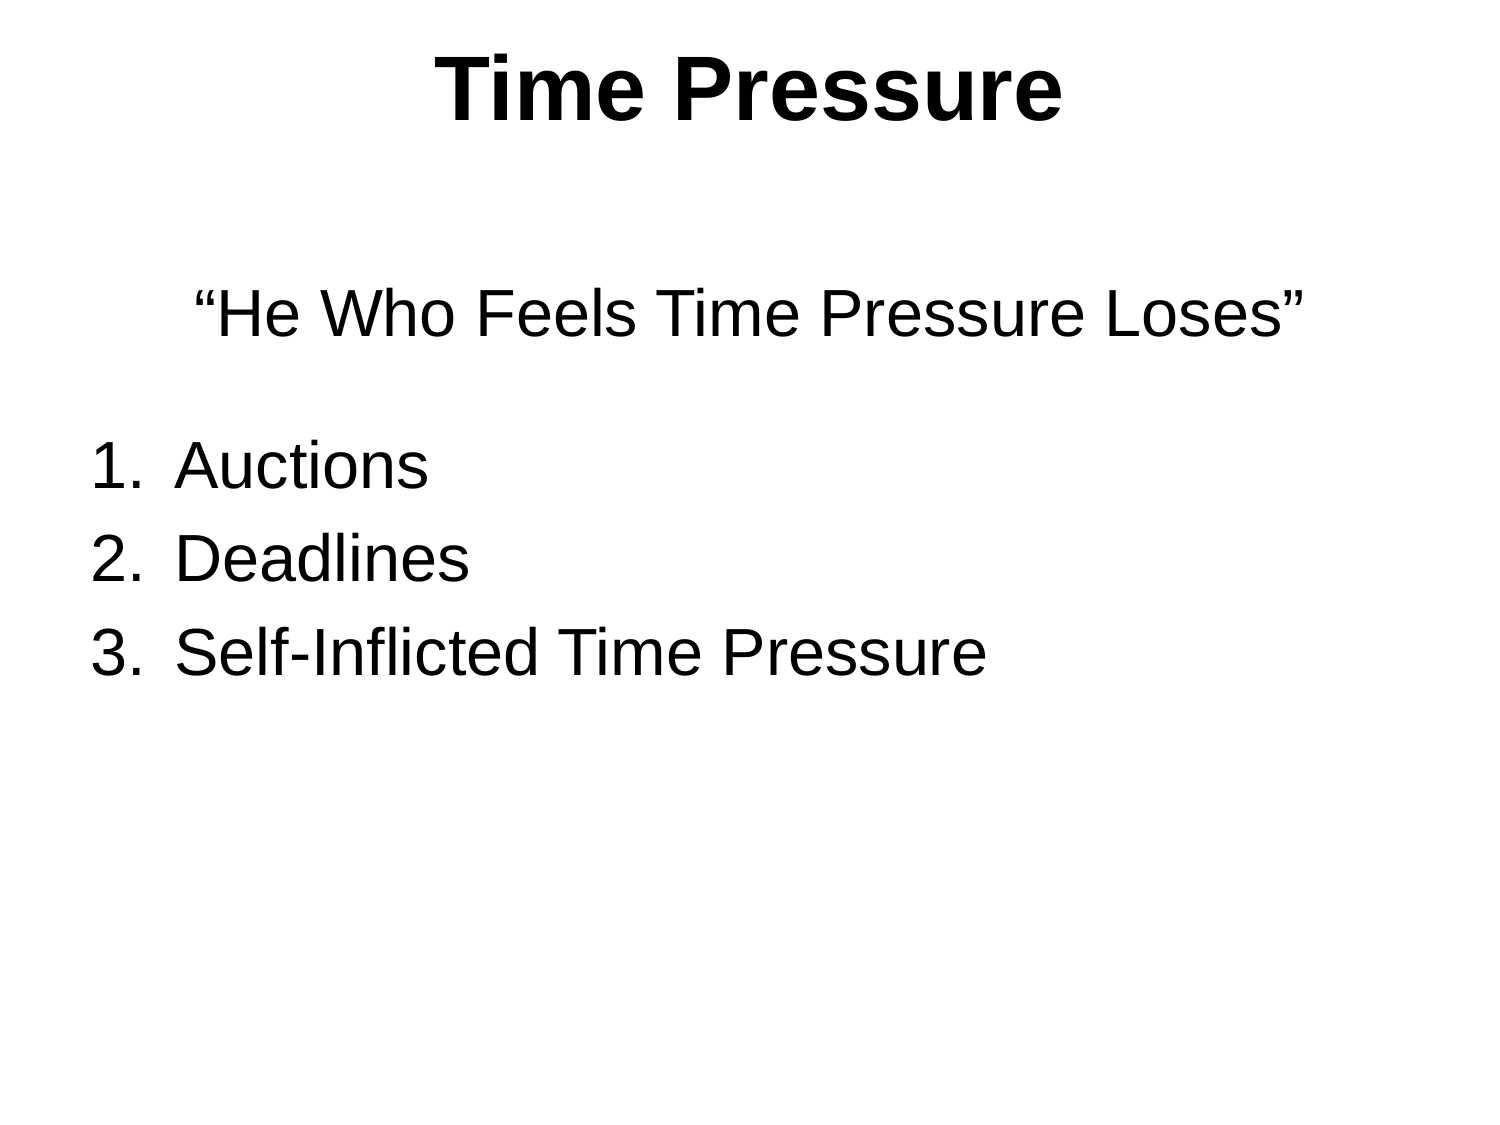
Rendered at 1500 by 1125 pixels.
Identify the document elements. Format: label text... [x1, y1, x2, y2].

title Time Pressure [74, 44, 1426, 233]
list “He Who Feels Time Pressure Loses” Auctions Deadlines Self-Inflicted Time Pressure [74, 262, 1426, 1006]
